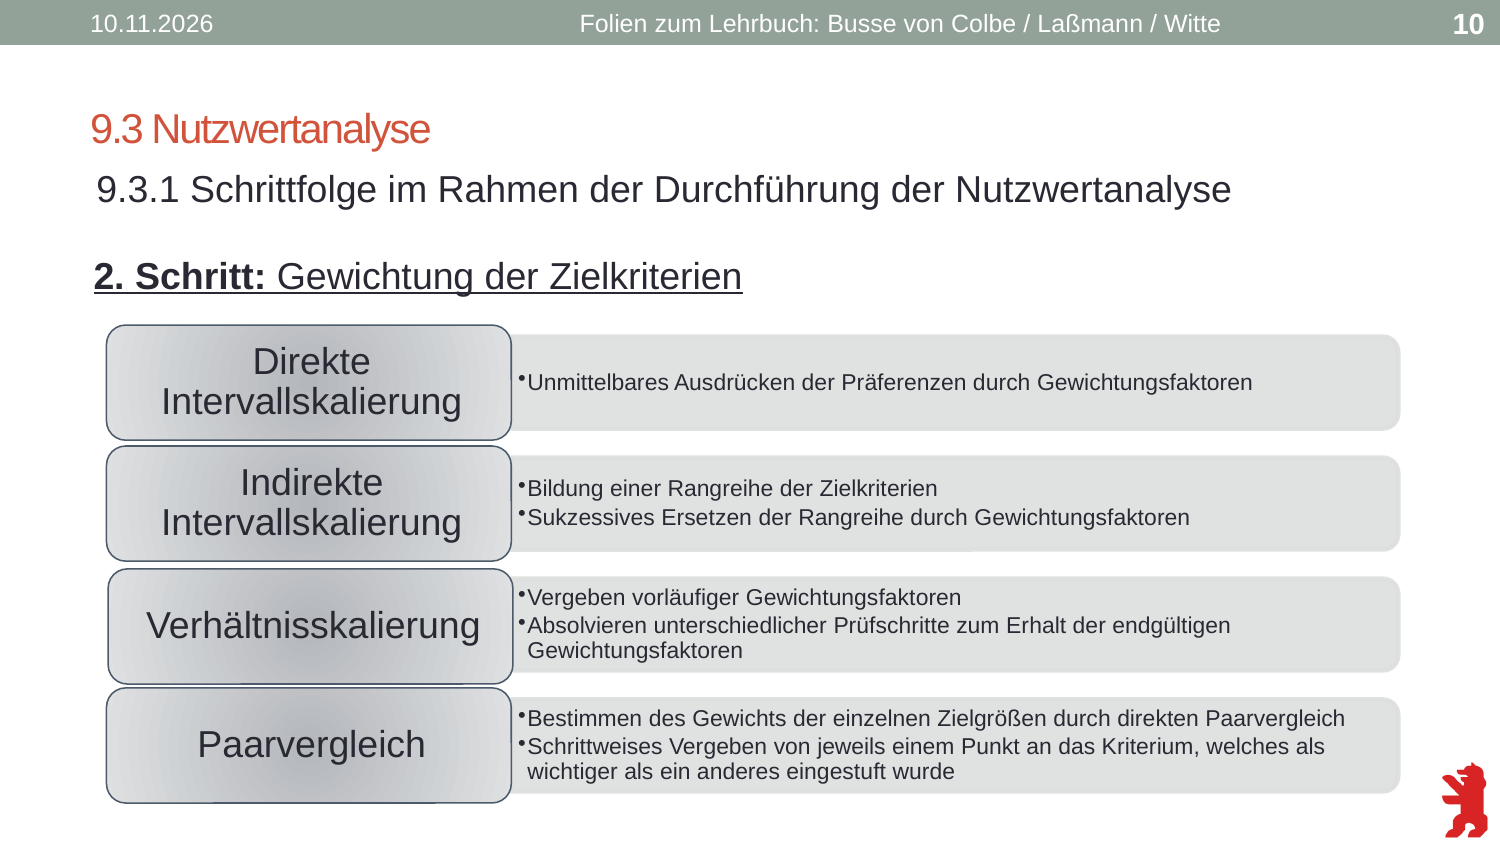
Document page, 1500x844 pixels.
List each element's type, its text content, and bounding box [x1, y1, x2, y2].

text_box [59, 324, 1446, 804]
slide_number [75, 2, 550, 43]
text_box 2. Schritt: Gewichtung der Zielkriterien [78, 244, 758, 305]
slide_number 10 [1325, 2, 1500, 43]
text_box 9.3.1 Schrittfolge im Rahmen der Durchführung der Nutzwertanalyse [81, 157, 1248, 217]
footer Folien zum Lehrbuch: Busse von Colbe / Laßmann / Witte [562, 2, 1238, 43]
picture [1434, 760, 1500, 844]
title 9.3 Nutzwertanalyse [75, 65, 1500, 188]
